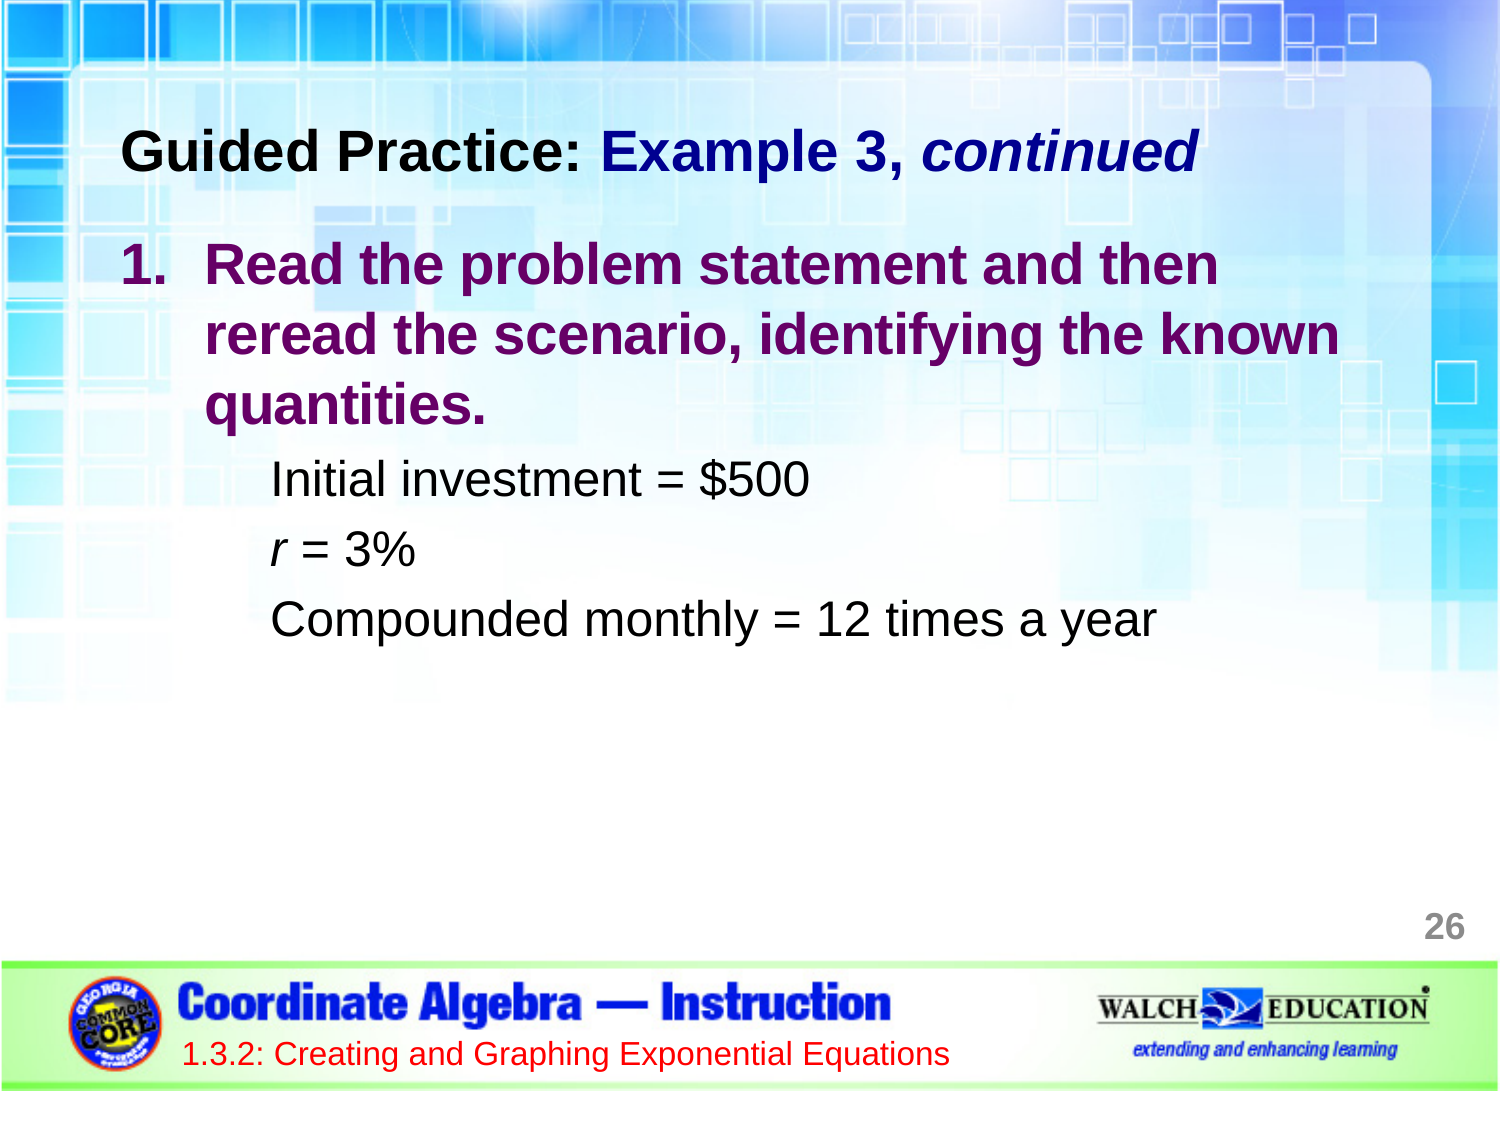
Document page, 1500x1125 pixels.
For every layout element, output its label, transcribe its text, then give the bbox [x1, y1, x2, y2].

picture [1, 0, 1500, 1091]
subtitle Guided Practice: Example 3, continued Read the problem statement and then reread the scenario, identifying the known quantities. Initial investment = $500 r = 3% Compounded monthly = 12 times a year [105, 105, 1394, 925]
list 1.3.2: Creating and Graphing Exponential Equations [166, 1024, 1074, 1069]
slide_number 26 [1361, 901, 1481, 949]
